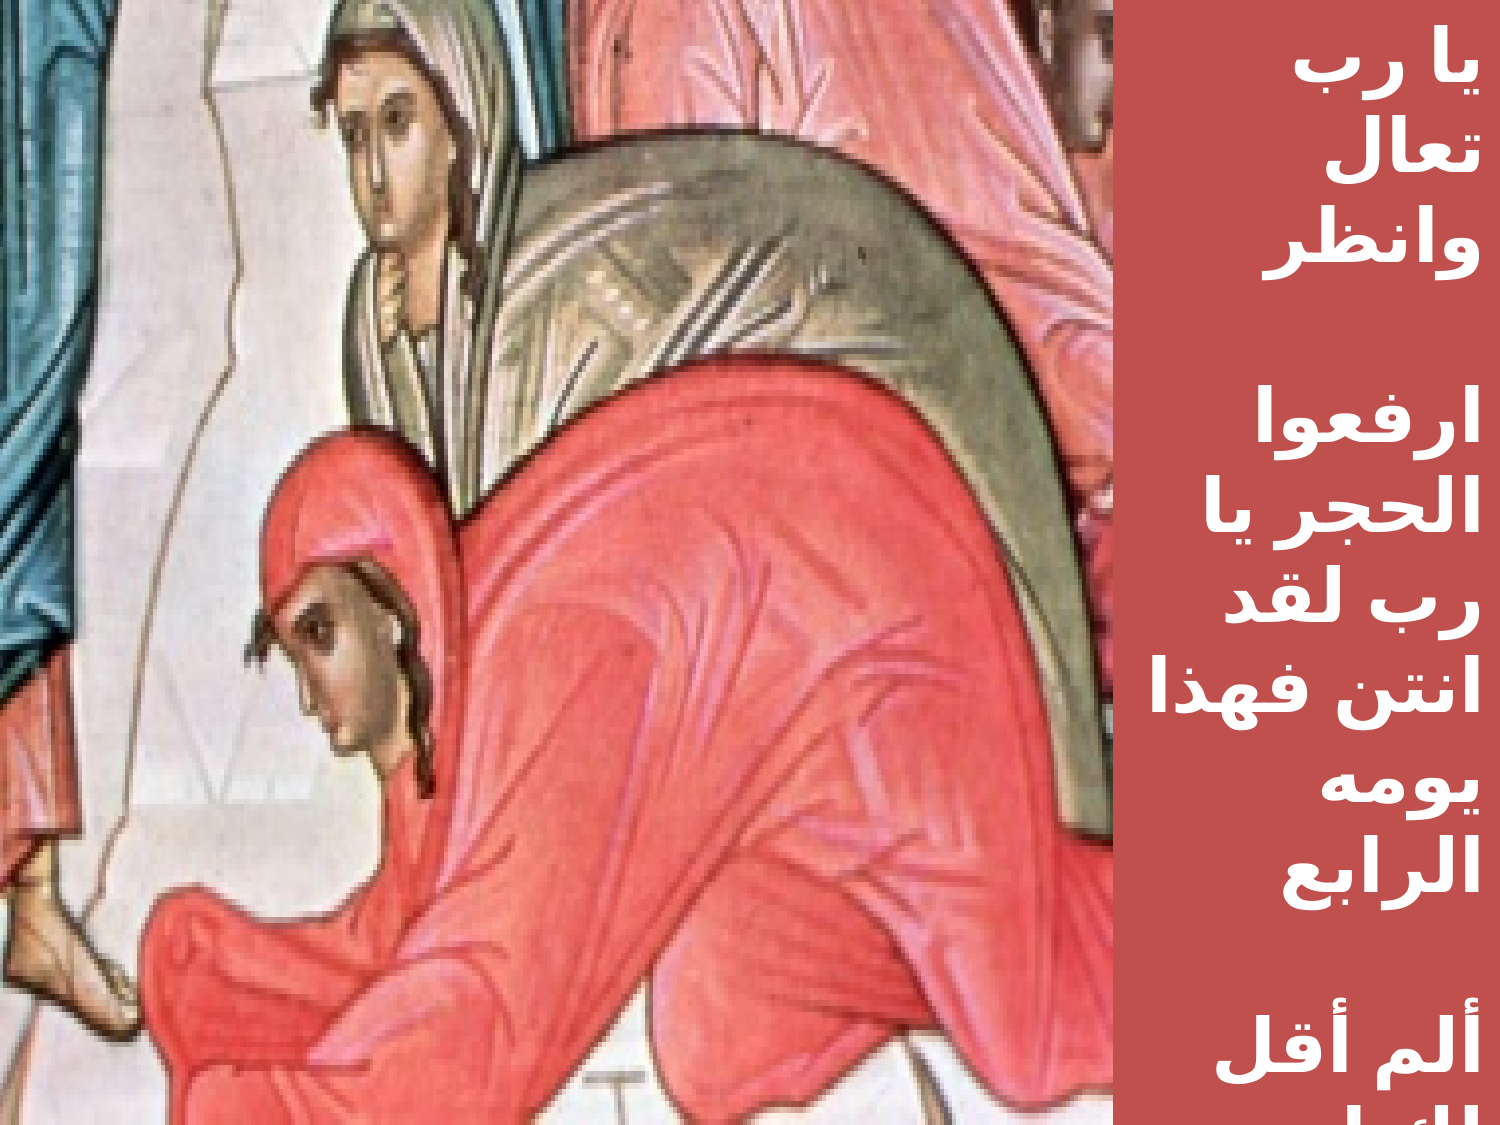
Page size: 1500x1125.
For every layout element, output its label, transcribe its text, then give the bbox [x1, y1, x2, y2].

text_box يا رب تعال وانظر ارفعوا الحجر يا رب لقد انتن فهذا يومه الرابع ألم أقل لك ان آمنت ترين مجد الله ؟ [1114, 0, 1500, 1125]
picture [0, 0, 1114, 1125]
